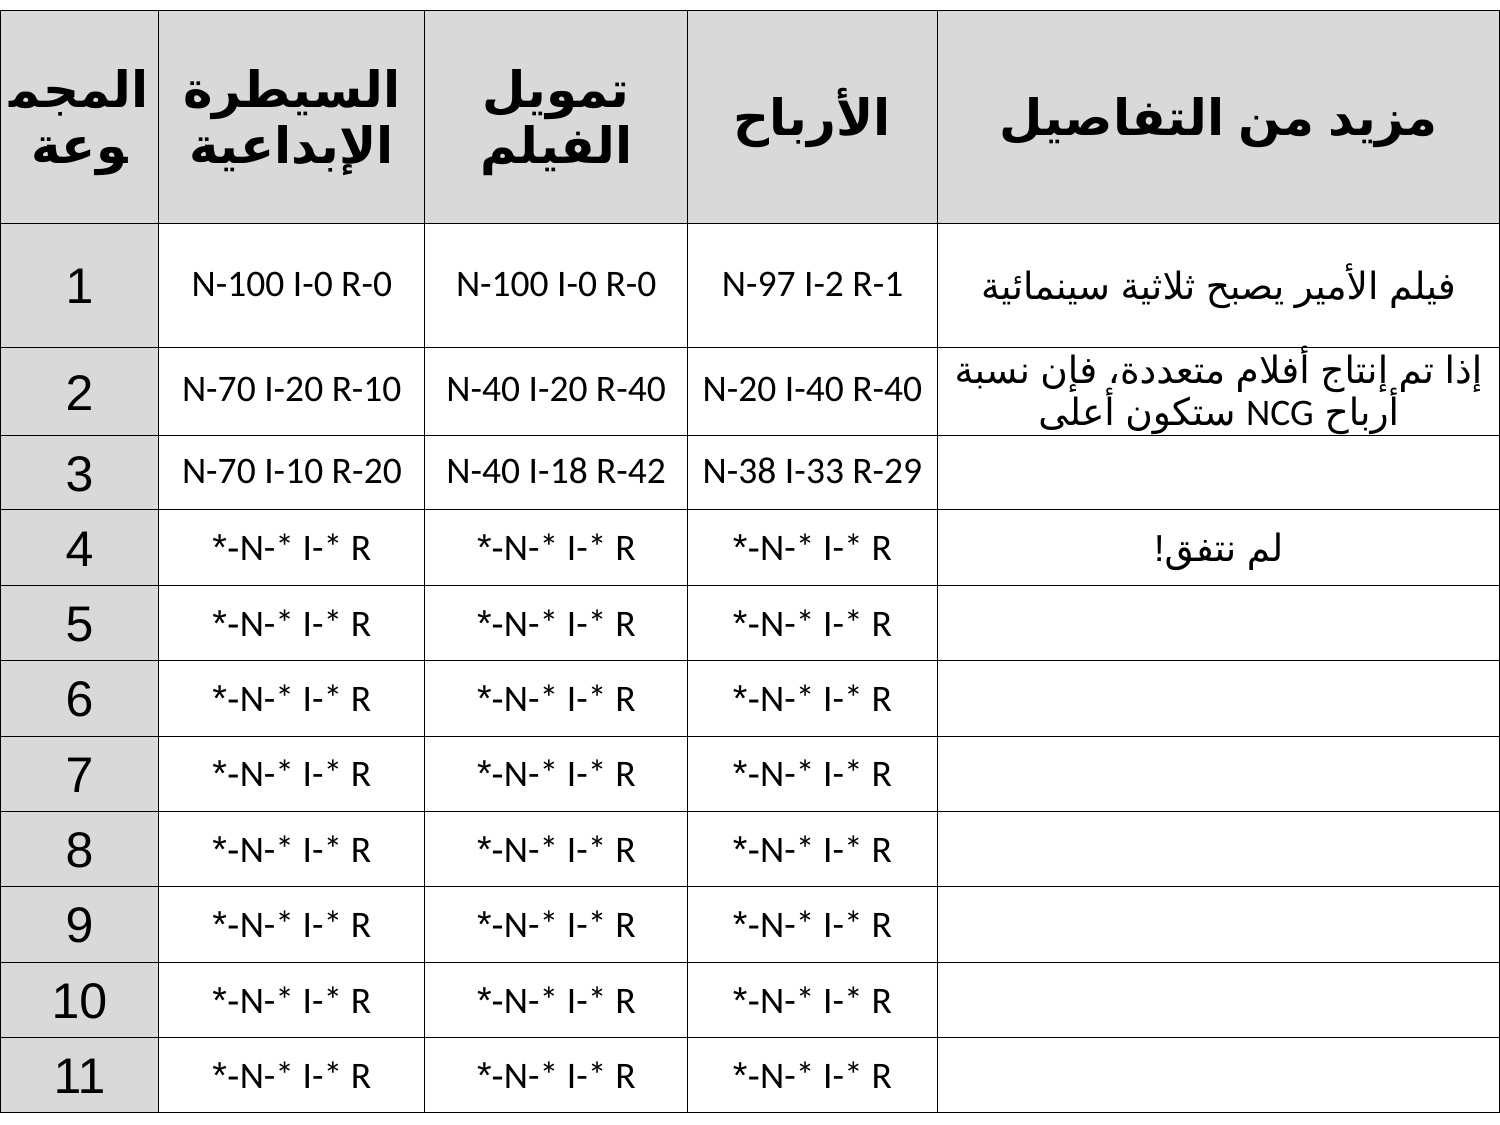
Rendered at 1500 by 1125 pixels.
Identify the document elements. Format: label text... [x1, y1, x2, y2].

table_cell N-20 I-40 R-40 [688, 348, 937, 435]
table_cell N-70 I-10 R-20 [159, 436, 424, 509]
table_cell N-* I-* R-* [688, 661, 937, 736]
table_cell 6 [1, 661, 158, 736]
table_cell N-* I-* R-* [159, 586, 424, 660]
table_cell 3 [1, 436, 158, 509]
table_cell N-* I-* R-* [425, 963, 687, 1037]
table_cell [938, 887, 1499, 962]
table_cell N-* I-* R-* [159, 1038, 424, 1112]
table_header المجموعة [1, 11, 158, 223]
table_cell فيلم الأمير يصبح ثلاثية سينمائية [938, 224, 1499, 347]
table_cell N-* I-* R-* [425, 586, 687, 660]
table_cell N-* I-* R-* [688, 887, 937, 962]
table_header الأرباح [688, 11, 937, 223]
table_cell N-* I-* R-* [688, 510, 937, 585]
table_cell N-* I-* R-* [159, 510, 424, 585]
table_header مزيد من التفاصيل [938, 11, 1499, 223]
table_cell N-* I-* R-* [688, 737, 937, 811]
table_cell N-* I-* R-* [688, 963, 937, 1037]
table_cell N-100 I-0 R-0 [425, 224, 687, 347]
table_cell N-* I-* R-* [159, 812, 424, 886]
table_cell N-* I-* R-* [159, 661, 424, 736]
table_cell [938, 586, 1499, 660]
table_cell N-38 I-33 R-29 [688, 436, 937, 509]
table_cell N-70 I-20 R-10 [159, 348, 424, 435]
table_cell [938, 737, 1499, 811]
table_cell N-* I-* R-* [425, 737, 687, 811]
table_cell N-* I-* R-* [159, 737, 424, 811]
table_cell لم نتفق! [938, 510, 1499, 585]
table_cell N-* I-* R-* [688, 812, 937, 886]
table_cell 2 [1, 348, 158, 435]
table_cell [938, 812, 1499, 886]
table_cell N-* I-* R-* [425, 661, 687, 736]
table_cell إذا تم إنتاج أفلام متعددة، فإن نسبة أرباح NCG ستكون أعلى [938, 348, 1499, 435]
table_cell [938, 1038, 1499, 1112]
table_cell [938, 963, 1499, 1037]
table_cell N-40 I-20 R-40 [425, 348, 687, 435]
table_cell N-* I-* R-* [159, 963, 424, 1037]
table_cell 4 [1, 510, 158, 585]
table_cell 1 [1, 224, 158, 347]
table_cell 7 [1, 737, 158, 811]
table_cell [938, 436, 1499, 509]
table_cell N-97 I-2 R-1 [688, 224, 937, 347]
table_cell N-40 I-18 R-42 [425, 436, 687, 509]
table_cell [938, 661, 1499, 736]
text_box [0, 1113, 1500, 1125]
table_cell 9 [1, 887, 158, 962]
table_cell N-100 I-0 R-0 [159, 224, 424, 347]
table_cell 8 [1, 812, 158, 886]
table_cell N-* I-* R-* [425, 1038, 687, 1112]
table_cell N-* I-* R-* [425, 812, 687, 886]
table_header تمويل الفيلم [425, 11, 687, 223]
table_header السيطرة الإبداعية [159, 11, 424, 223]
table_cell 5 [1, 586, 158, 660]
table_cell N-* I-* R-* [688, 1038, 937, 1112]
table_cell N-* I-* R-* [425, 510, 687, 585]
table_cell 11 [1, 1038, 158, 1112]
table_cell N-* I-* R-* [688, 586, 937, 660]
table_cell N-* I-* R-* [159, 887, 424, 962]
table_cell 10 [1, 963, 158, 1037]
text_box [0, 0, 1500, 10]
table_cell N-* I-* R-* [425, 887, 687, 962]
